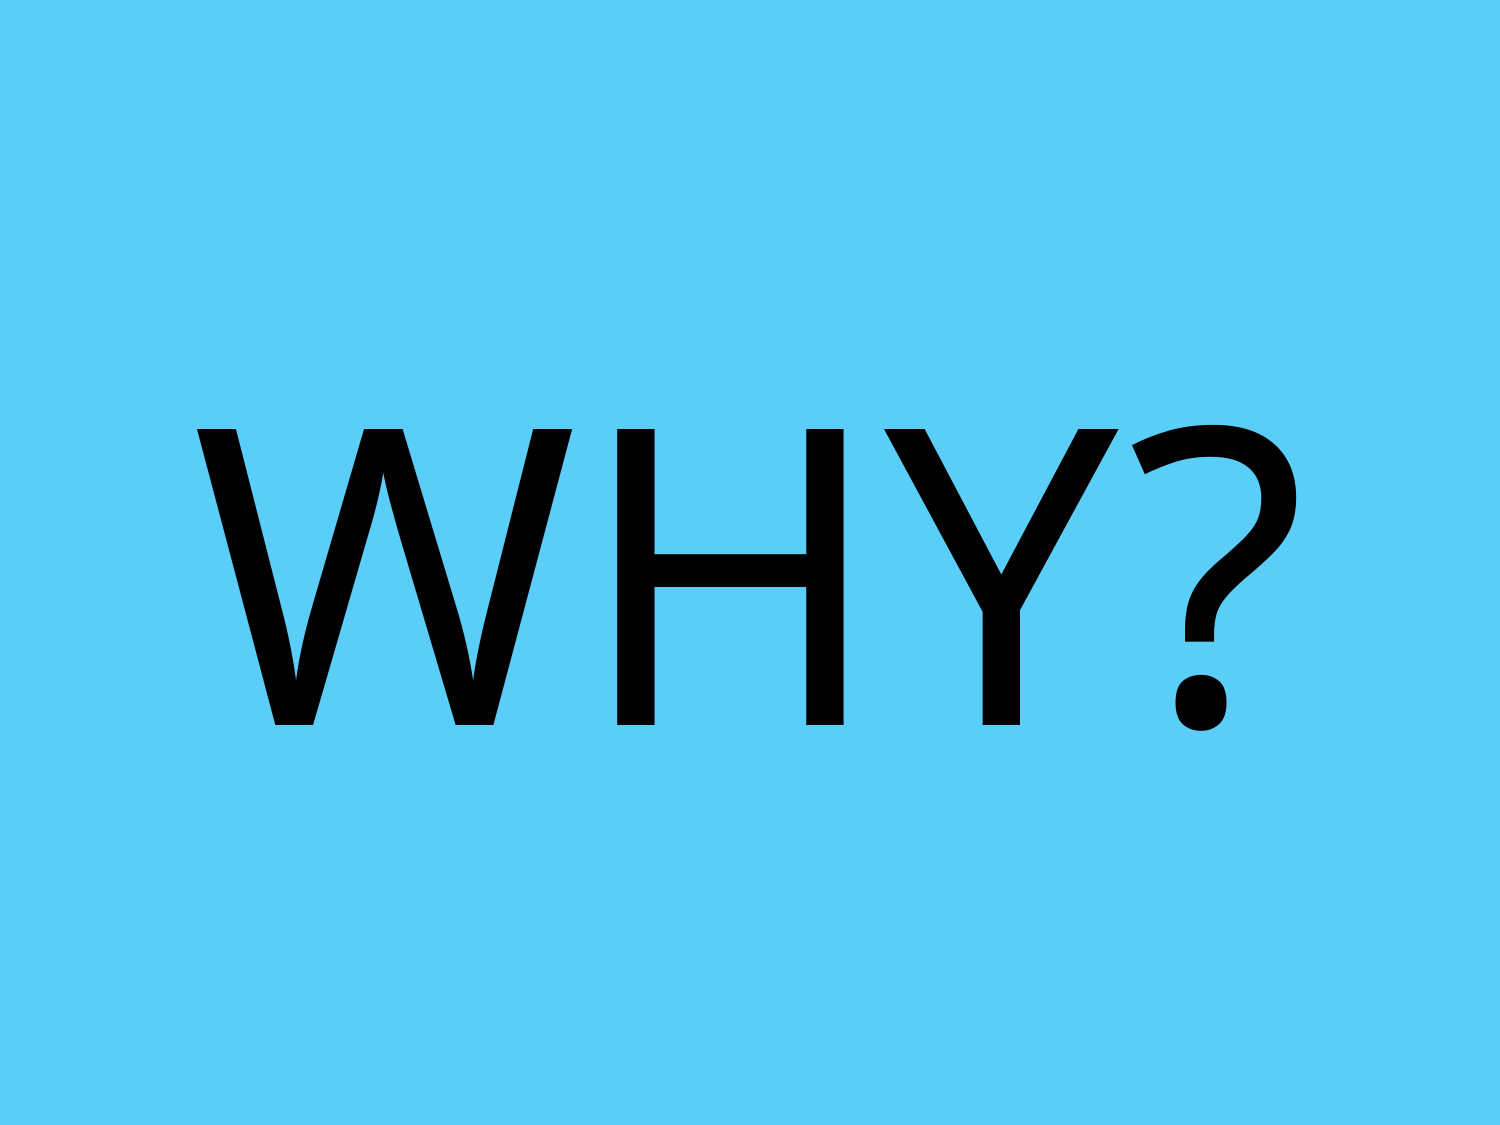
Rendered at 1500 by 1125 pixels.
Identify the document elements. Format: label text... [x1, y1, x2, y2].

text_box WHY? [23, 303, 1477, 816]
